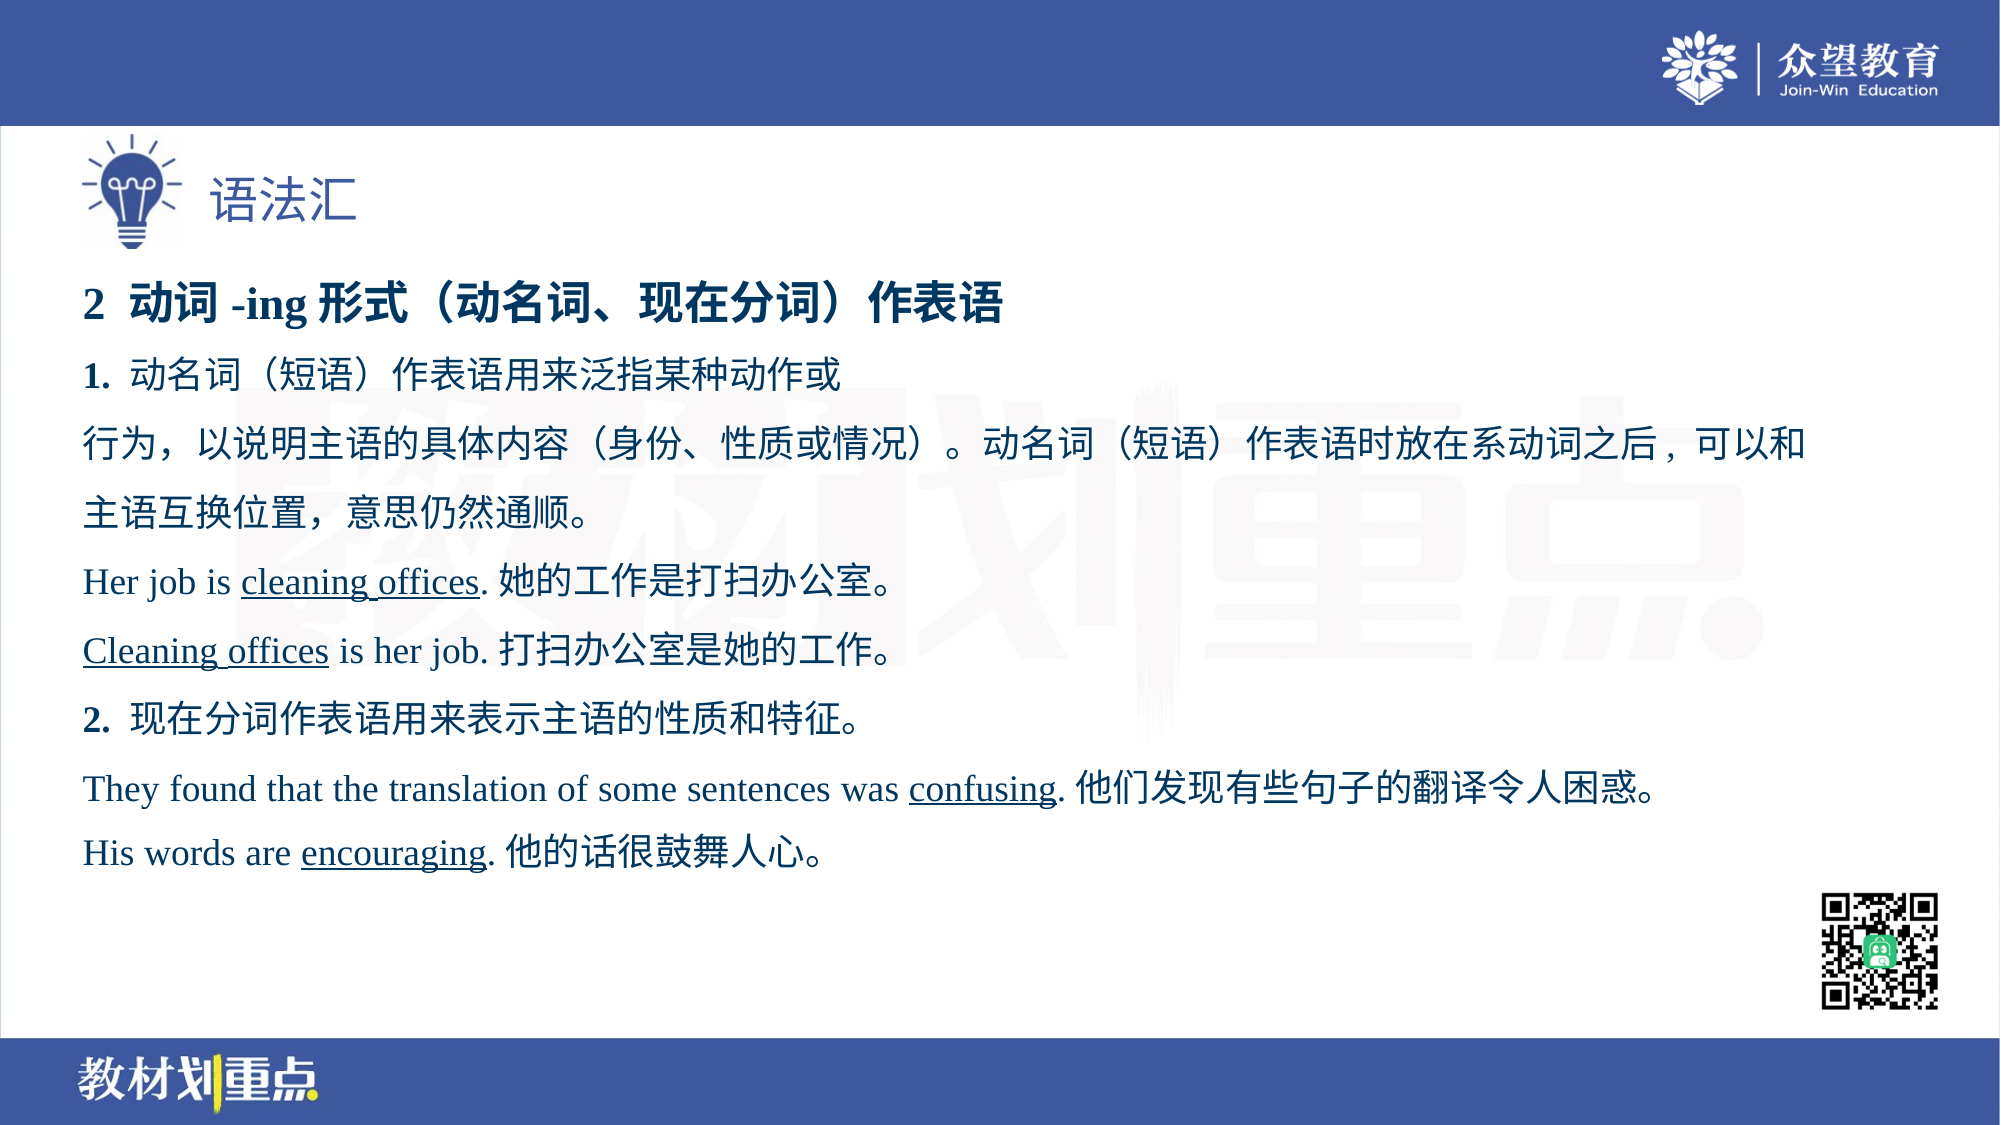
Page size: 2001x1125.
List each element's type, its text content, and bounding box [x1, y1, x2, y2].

picture [0, 0, 2000, 1125]
text_box 1. 动名词（短语）作表语用来泛指某种动作或 行为，以说明主语的具体内容（身份、性质或情况）。动名词（短语）作表语时放在系动词之后, 可以和 主语互换位置，意思仍然通顺。 Her job is cleaning offices.她的工作是打扫办公室。 Cleaning offices is her job.打扫办公室是她的工作。 2. 现在分词作表语用来表示主语的性质和特征。 They found that the translation of some sentences was confusing.他们发现有些句子的翻译令人困惑。 His words are encouraging.他的话很鼓舞人心。 [82, 327, 1817, 867]
text_box 2 动词-ing形式（动名词、现在分词）作表语 [82, 247, 1817, 327]
